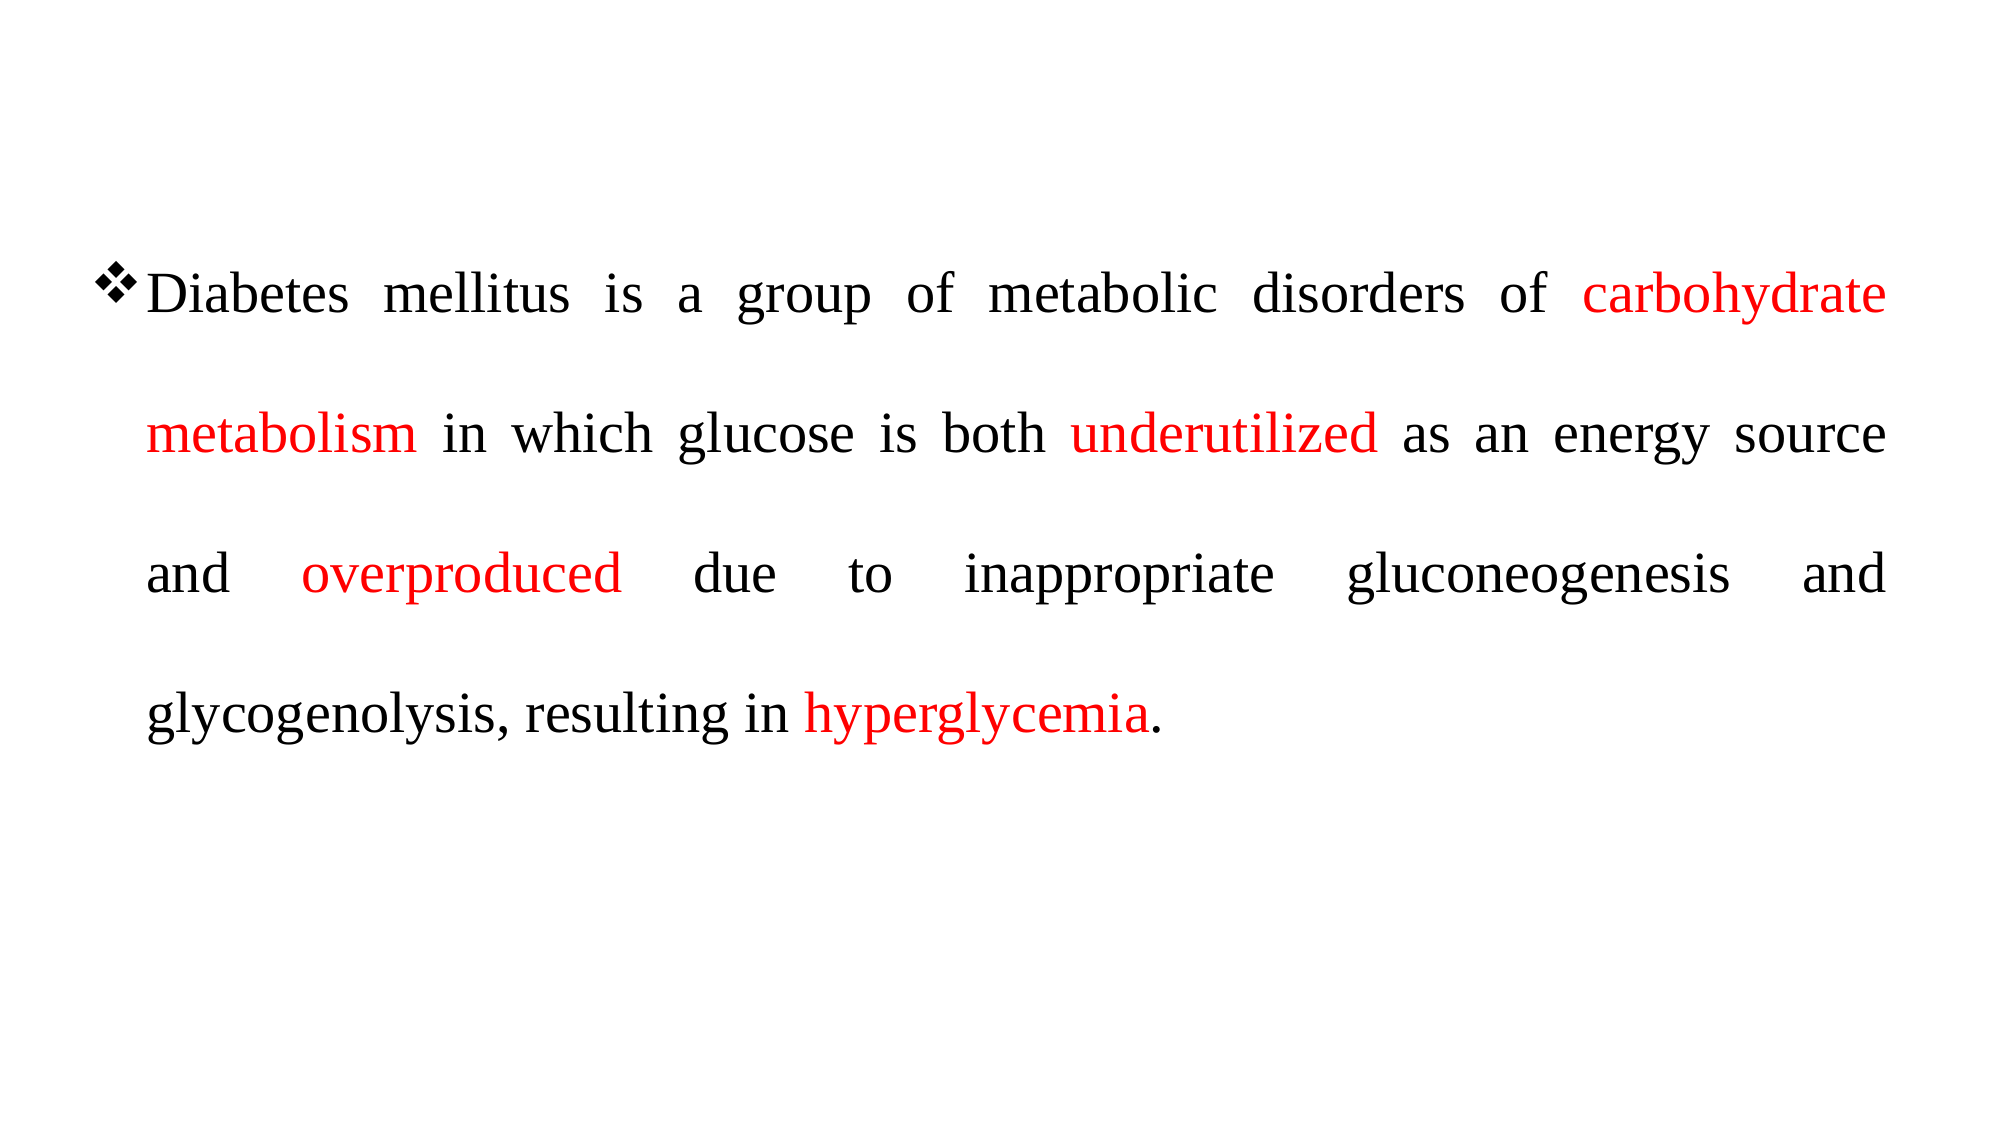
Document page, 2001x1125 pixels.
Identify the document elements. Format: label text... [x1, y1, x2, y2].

subtitle Diabetes mellitus is a group of metabolic disorders of carbohydrate metabolism in which glucose is both underutilized as an energy source and overproduced due to inappropriate gluconeogenesis and glycogenolysis, resulting in hyperglycemia. [75, 177, 1903, 850]
